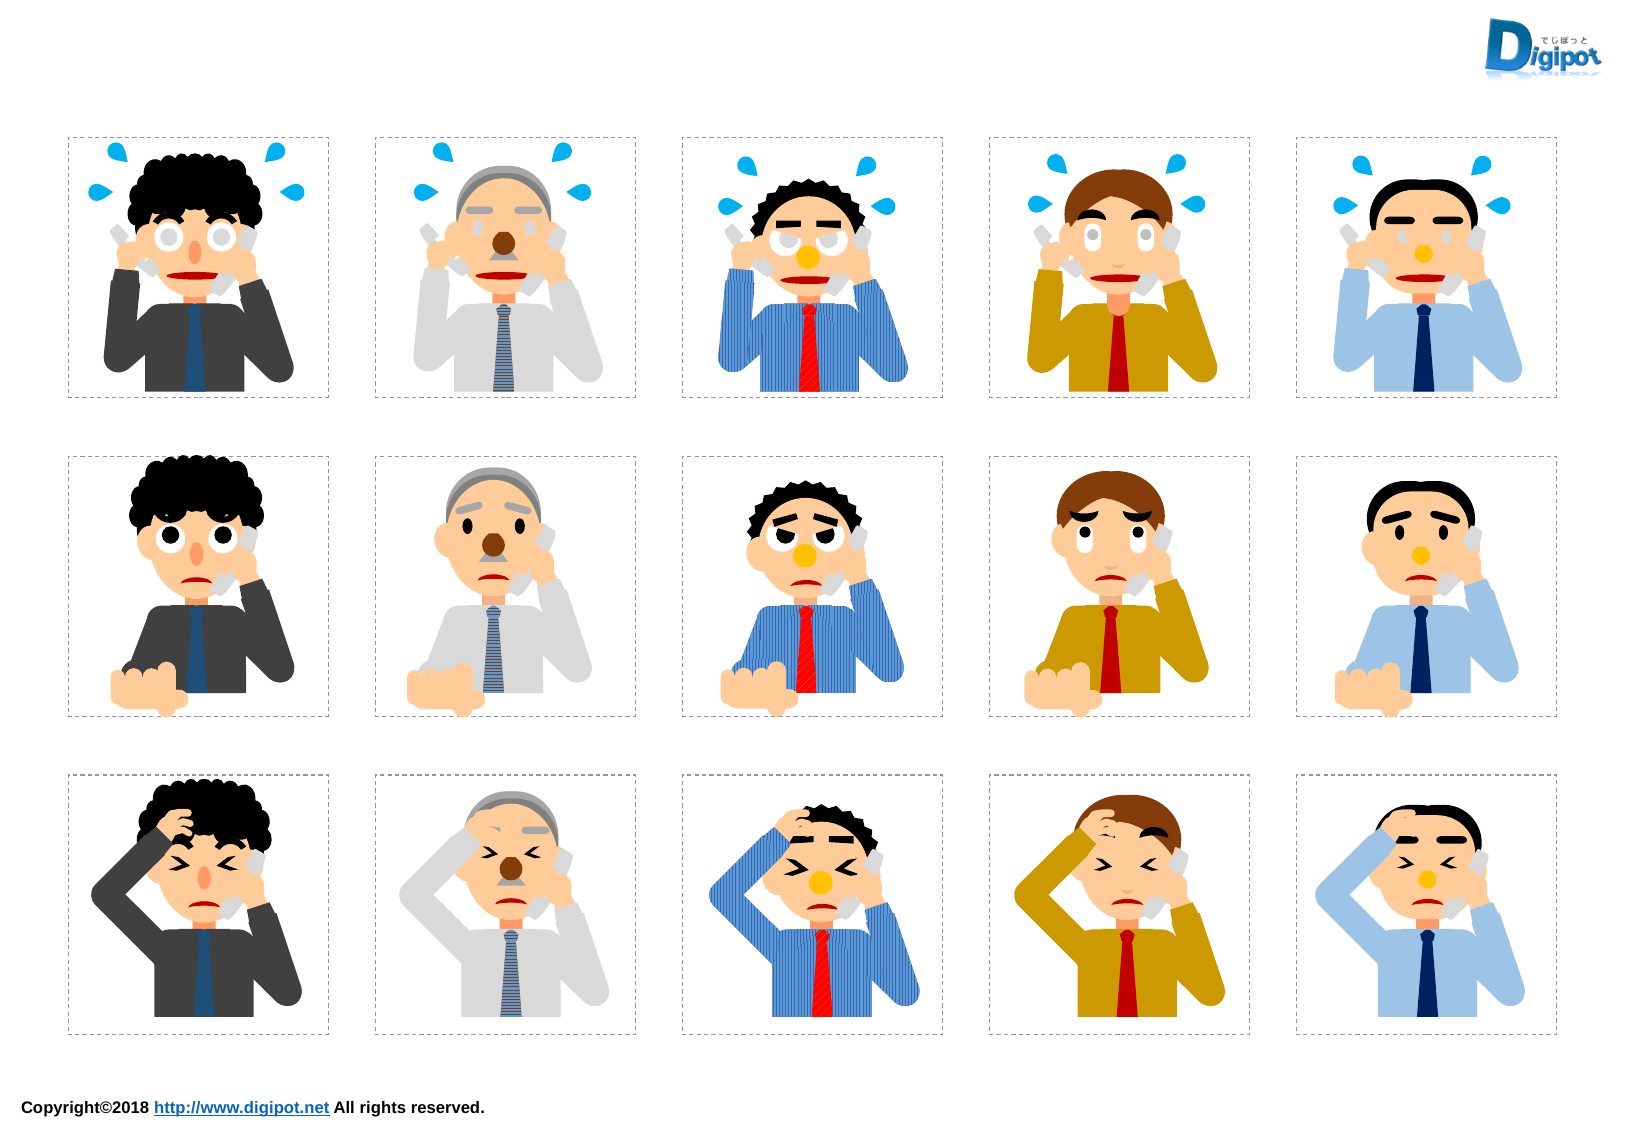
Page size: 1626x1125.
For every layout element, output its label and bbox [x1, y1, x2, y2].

text_box [1329, 154, 1513, 392]
text_box [1331, 804, 1515, 1017]
text_box [725, 804, 910, 1017]
text_box [1023, 152, 1208, 392]
text_box [409, 141, 594, 392]
text_box [107, 778, 292, 1017]
text_box [88, 141, 305, 392]
text_box [1030, 794, 1215, 1017]
text_box [720, 480, 894, 717]
text_box [415, 791, 600, 1017]
text_box [715, 155, 898, 392]
text_box [110, 455, 285, 718]
picture [1485, 18, 1602, 82]
text_box [407, 467, 582, 718]
text_box [1024, 470, 1199, 718]
text_box [1334, 481, 1509, 718]
